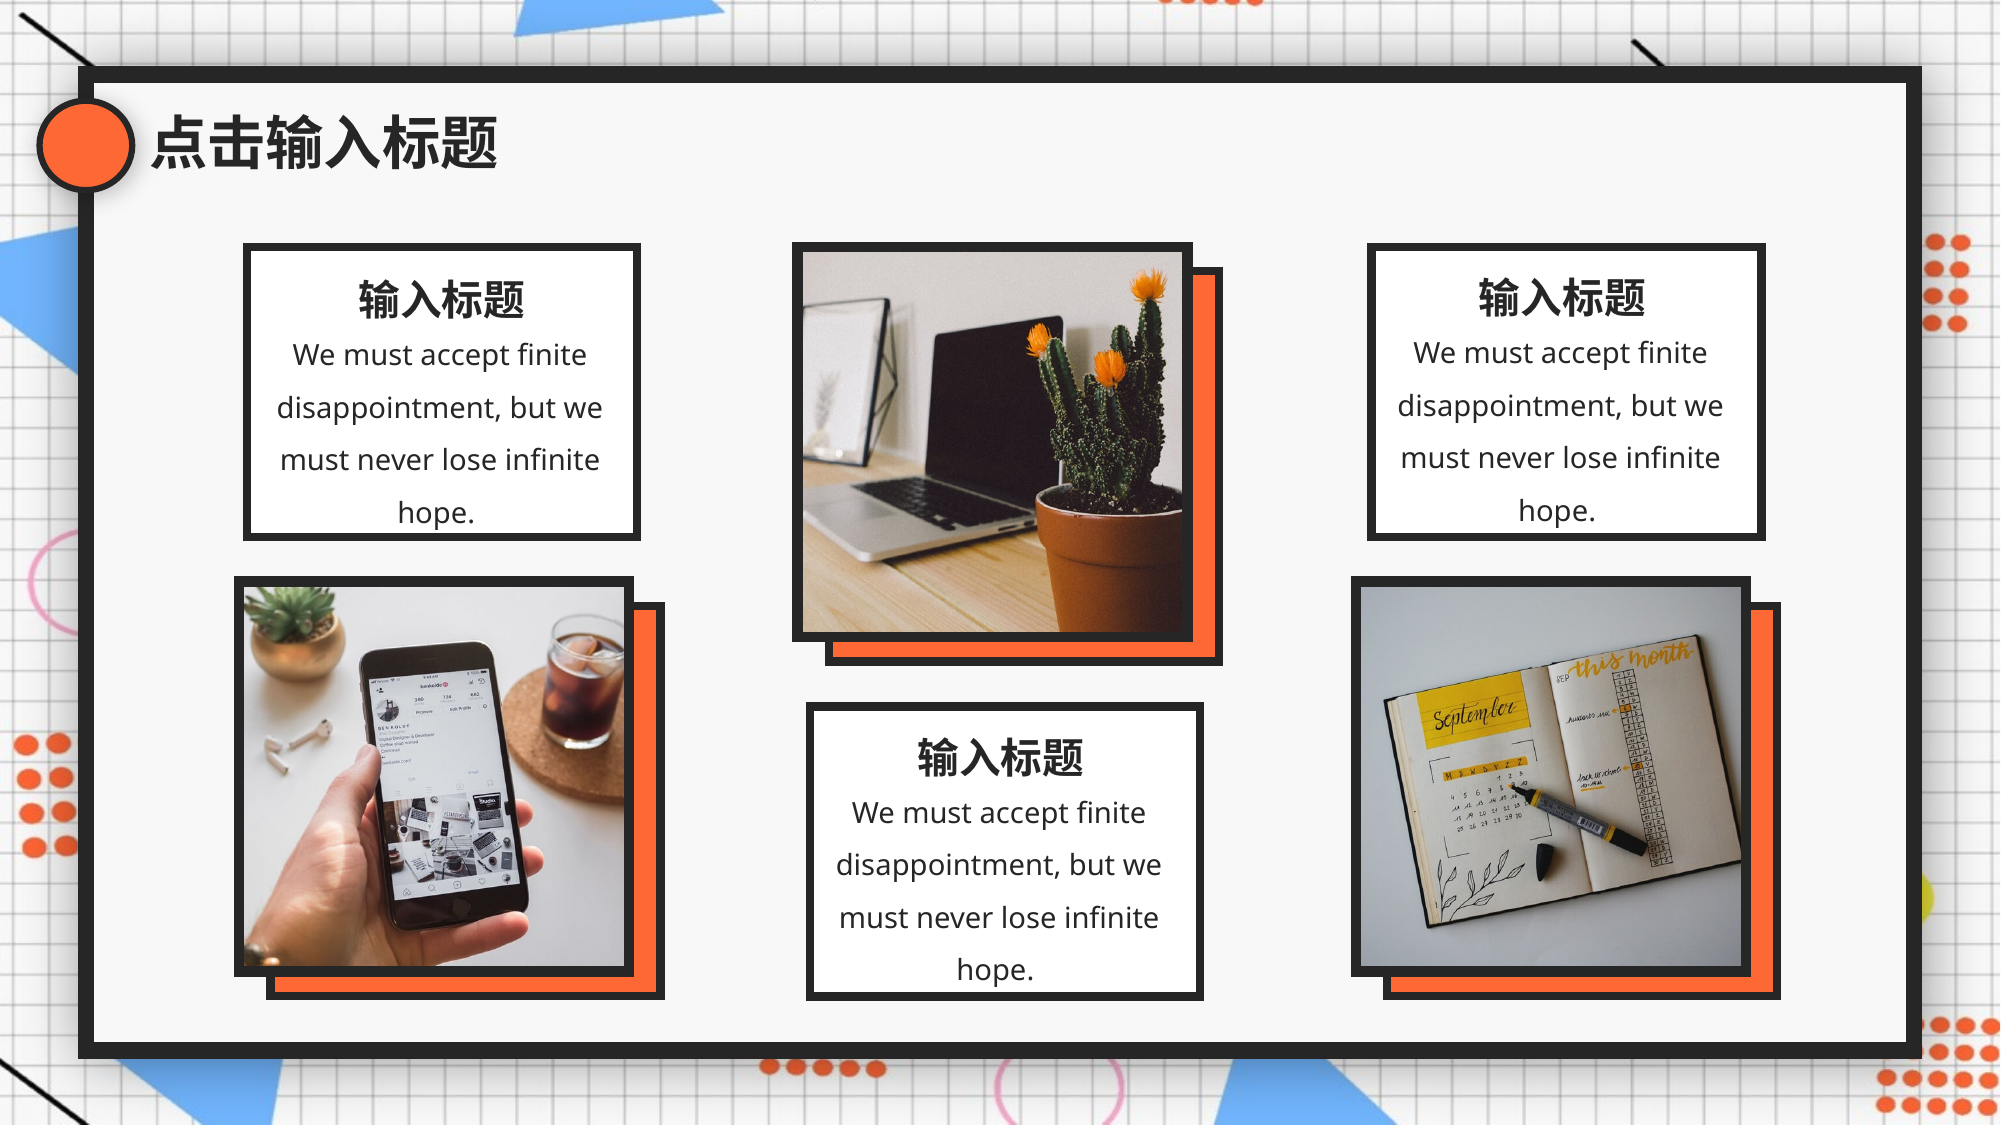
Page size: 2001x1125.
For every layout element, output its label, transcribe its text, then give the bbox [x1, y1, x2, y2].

text_box 输入标题 [1464, 264, 1661, 330]
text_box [39, 99, 516, 191]
text_box [85, 73, 1915, 1051]
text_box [1355, 581, 1778, 997]
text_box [239, 246, 1219, 997]
picture [0, 0, 2001, 1125]
text_box [1370, 246, 1763, 538]
text_box We must accept finite disappointment, but we must never lose infinite hope. [1371, 309, 1750, 535]
